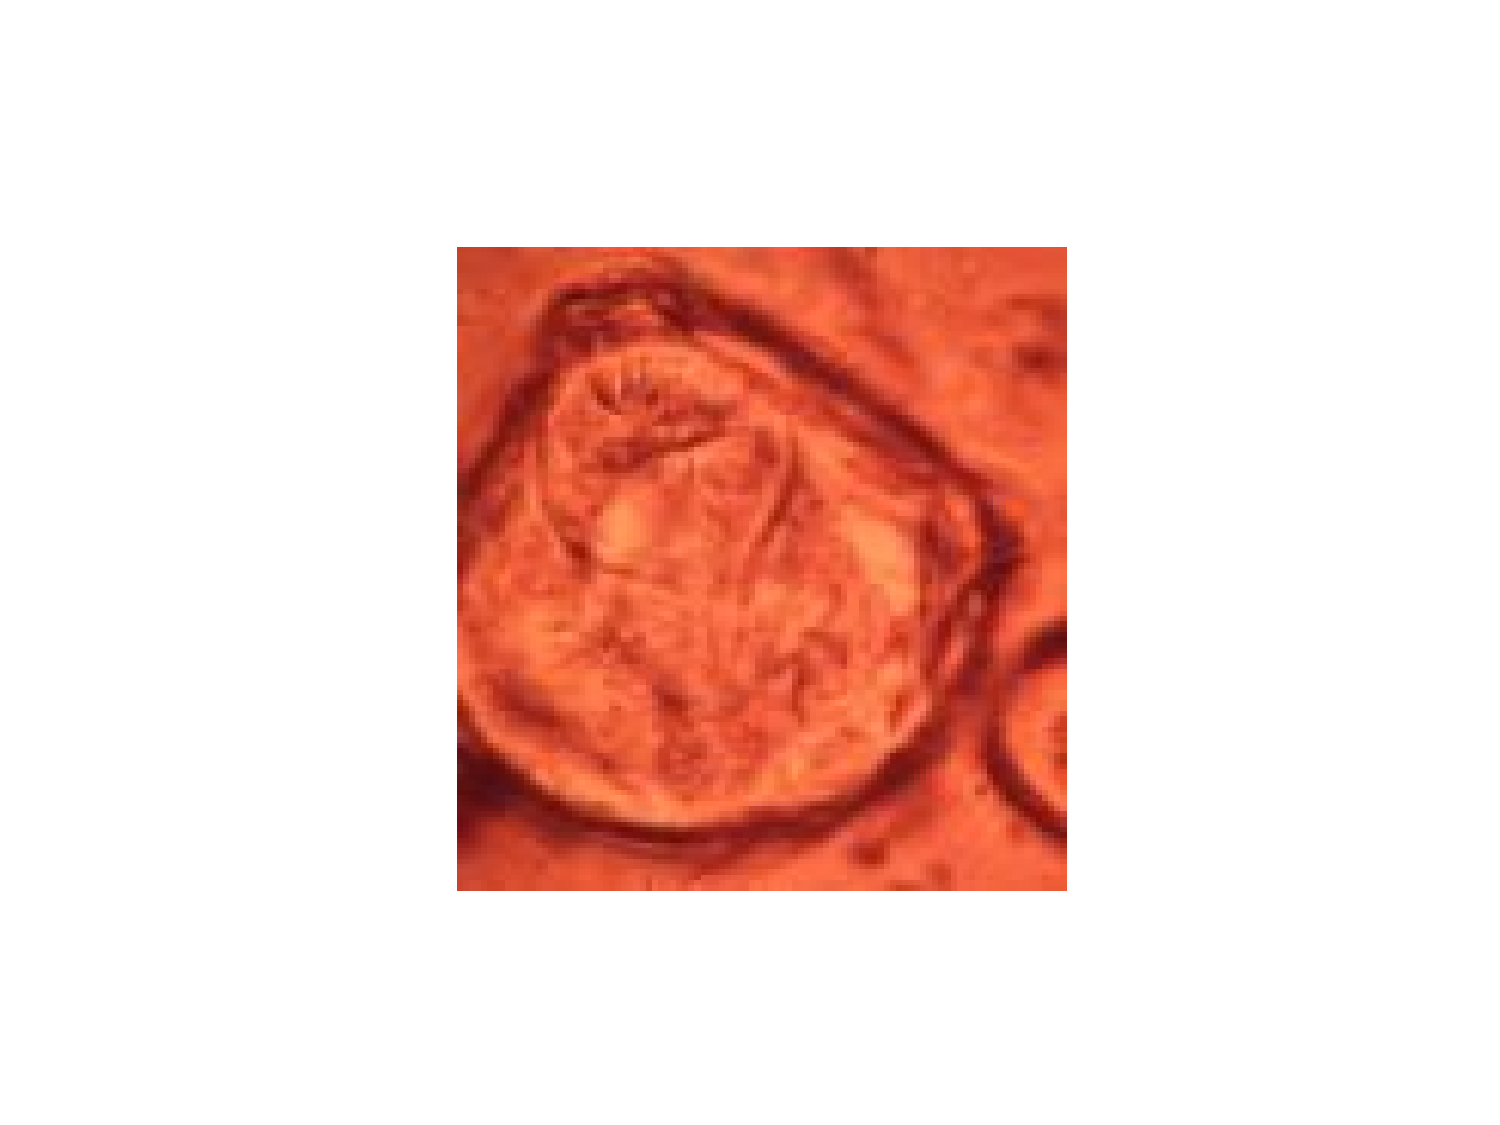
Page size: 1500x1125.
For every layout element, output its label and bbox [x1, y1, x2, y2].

list [456, 247, 1067, 891]
